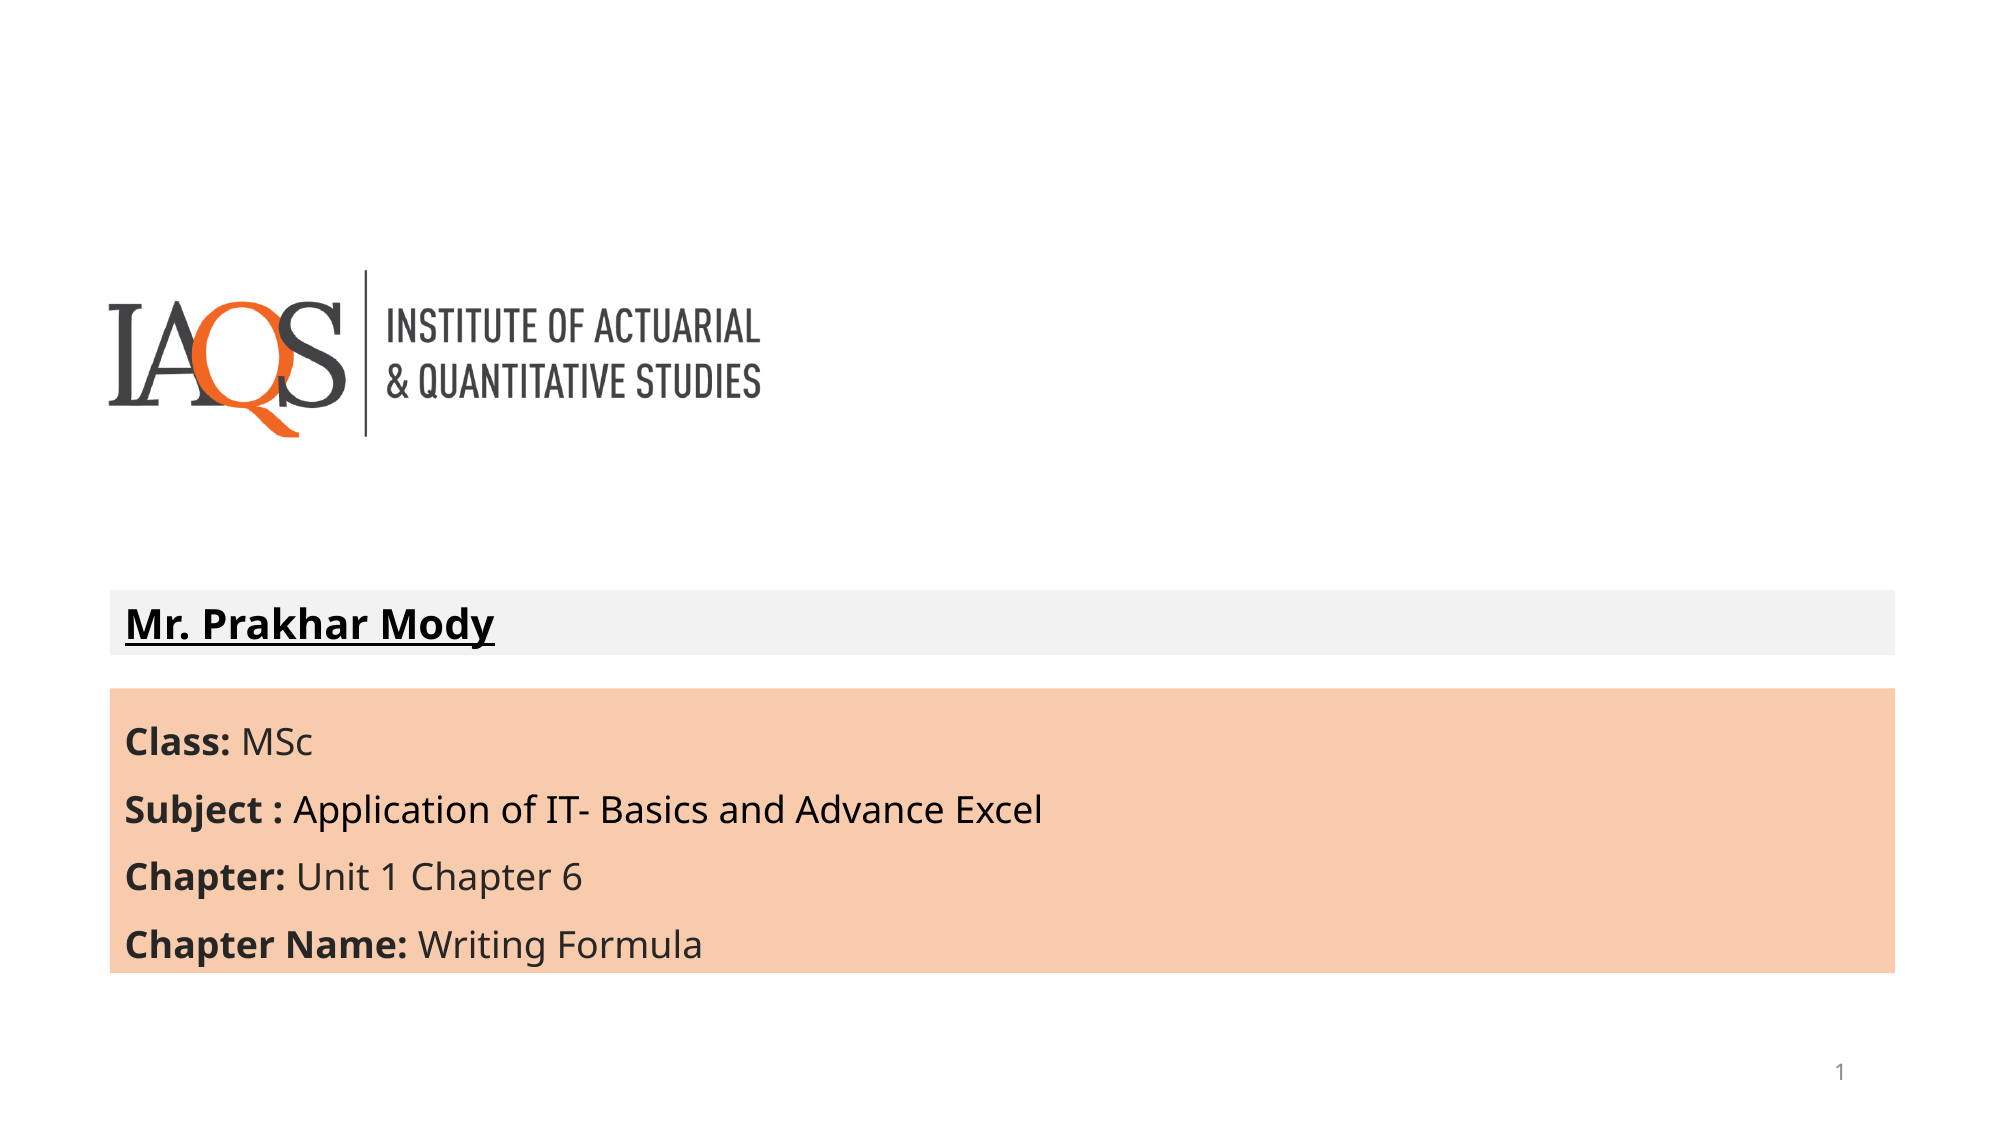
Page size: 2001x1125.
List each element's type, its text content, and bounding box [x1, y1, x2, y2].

text_box Mr. Prakhar Mody [109, 590, 1895, 656]
picture [67, 261, 801, 446]
slide_number 1 [1412, 1042, 1863, 1103]
text_box Class: MSc Subject : Application of IT- Basics and Advance Excel Chapter: Unit 1 Chapter 6 Chapter Name: Writing Formula [109, 688, 1895, 974]
